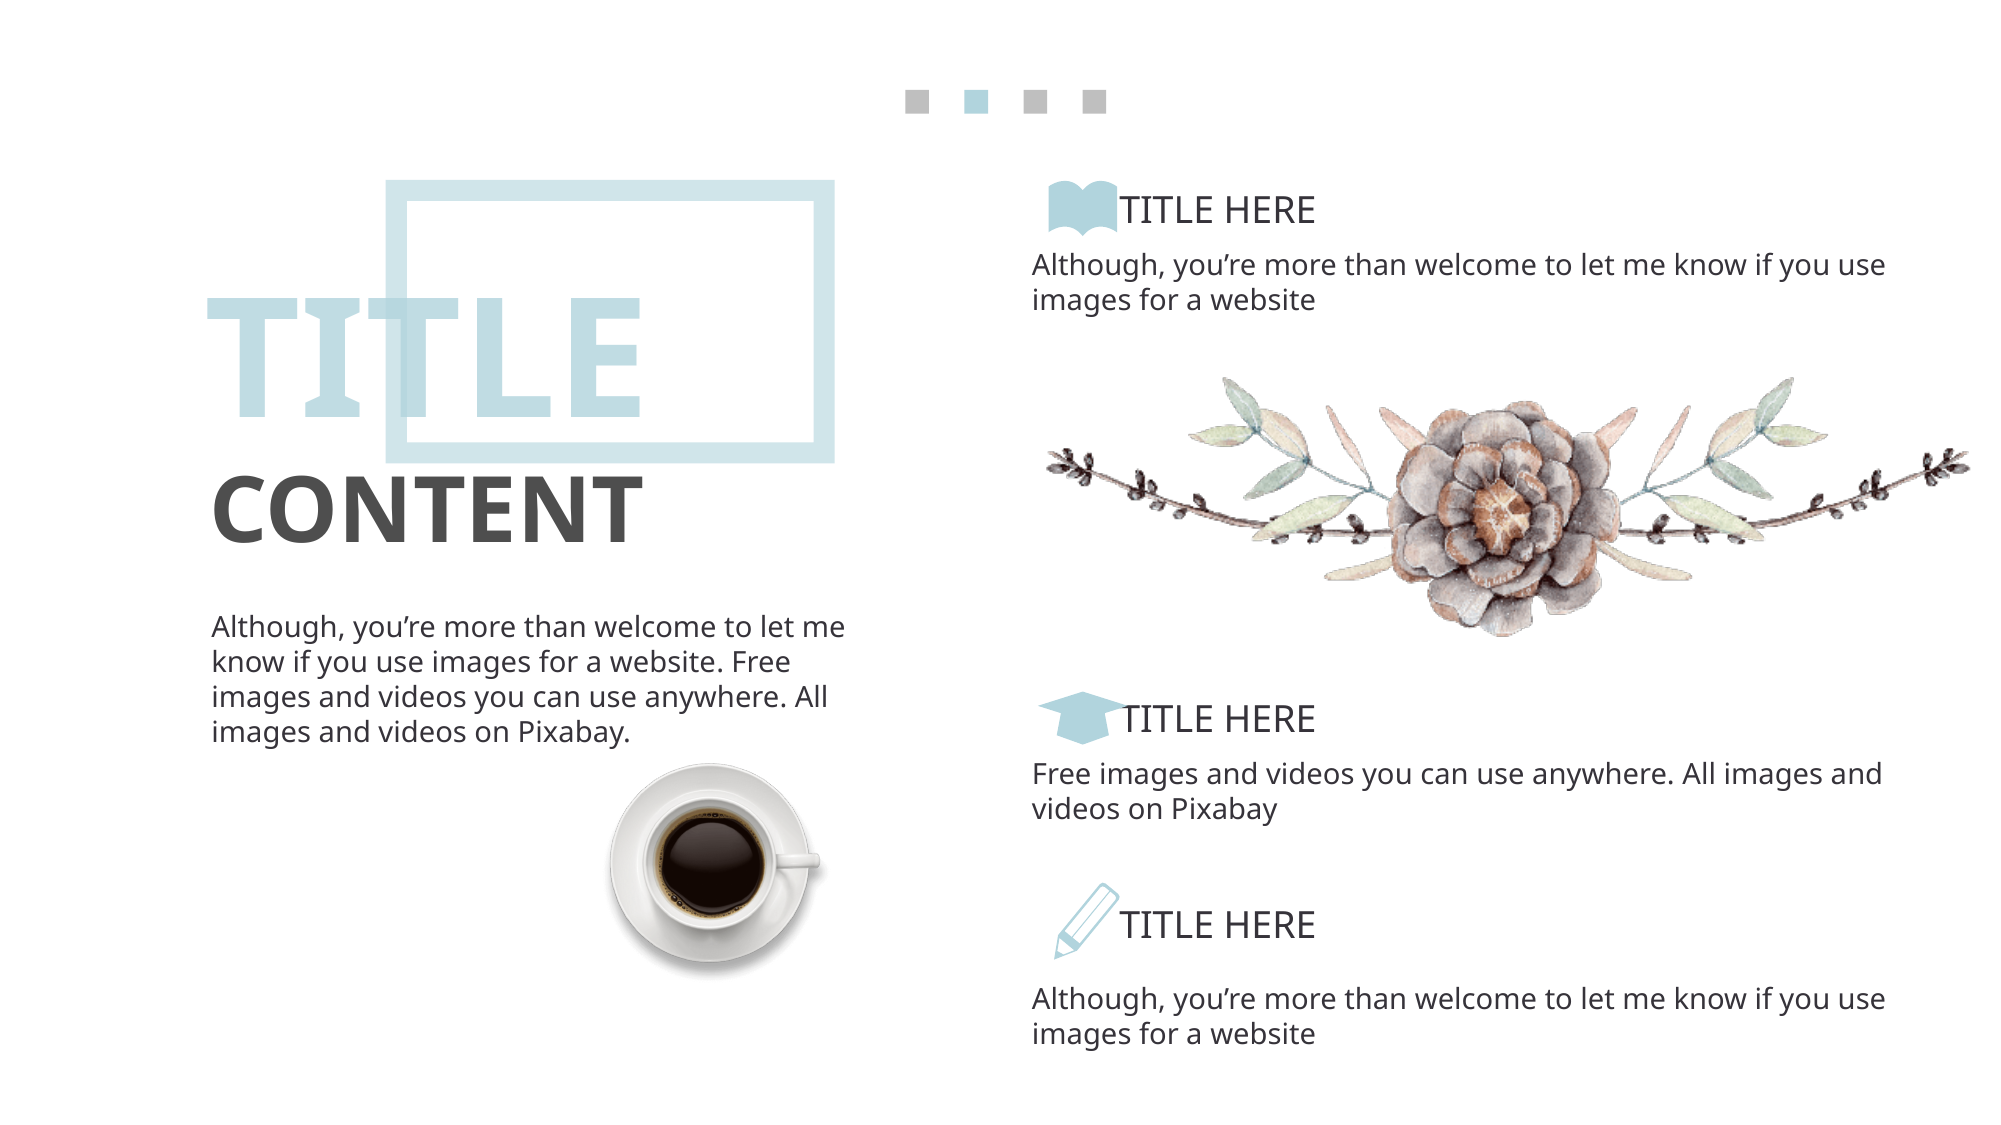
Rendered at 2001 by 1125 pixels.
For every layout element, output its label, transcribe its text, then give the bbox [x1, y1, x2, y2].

text_box [1048, 180, 1118, 237]
text_box TITLE HERE [1104, 893, 1332, 954]
picture [1017, 367, 2000, 651]
text_box Although, you’re more than welcome to let me know if you use images for a website [1017, 238, 2000, 324]
text_box Although, you’re more than welcome to let me know if you use images for a website. Free images and videos you can use anywhere. All images and videos on Pixabay. [196, 600, 882, 756]
text_box [904, 89, 930, 115]
text_box [1023, 89, 1048, 115]
text_box Although, you’re more than welcome to let me know if you use images for a website [1017, 972, 2000, 1058]
text_box [963, 89, 989, 115]
text_box [1037, 691, 1128, 745]
text_box [1052, 881, 1121, 962]
text_box [385, 179, 836, 464]
text_box TITLE HERE [1104, 178, 1332, 238]
text_box TITLE HERE [1104, 687, 1332, 748]
text_box Free images and videos you can use anywhere. All images and videos on Pixabay [1017, 748, 1981, 833]
text_box [1082, 89, 1107, 115]
picture [541, 708, 879, 1047]
text_box TITLE CONTENT [189, 243, 665, 569]
